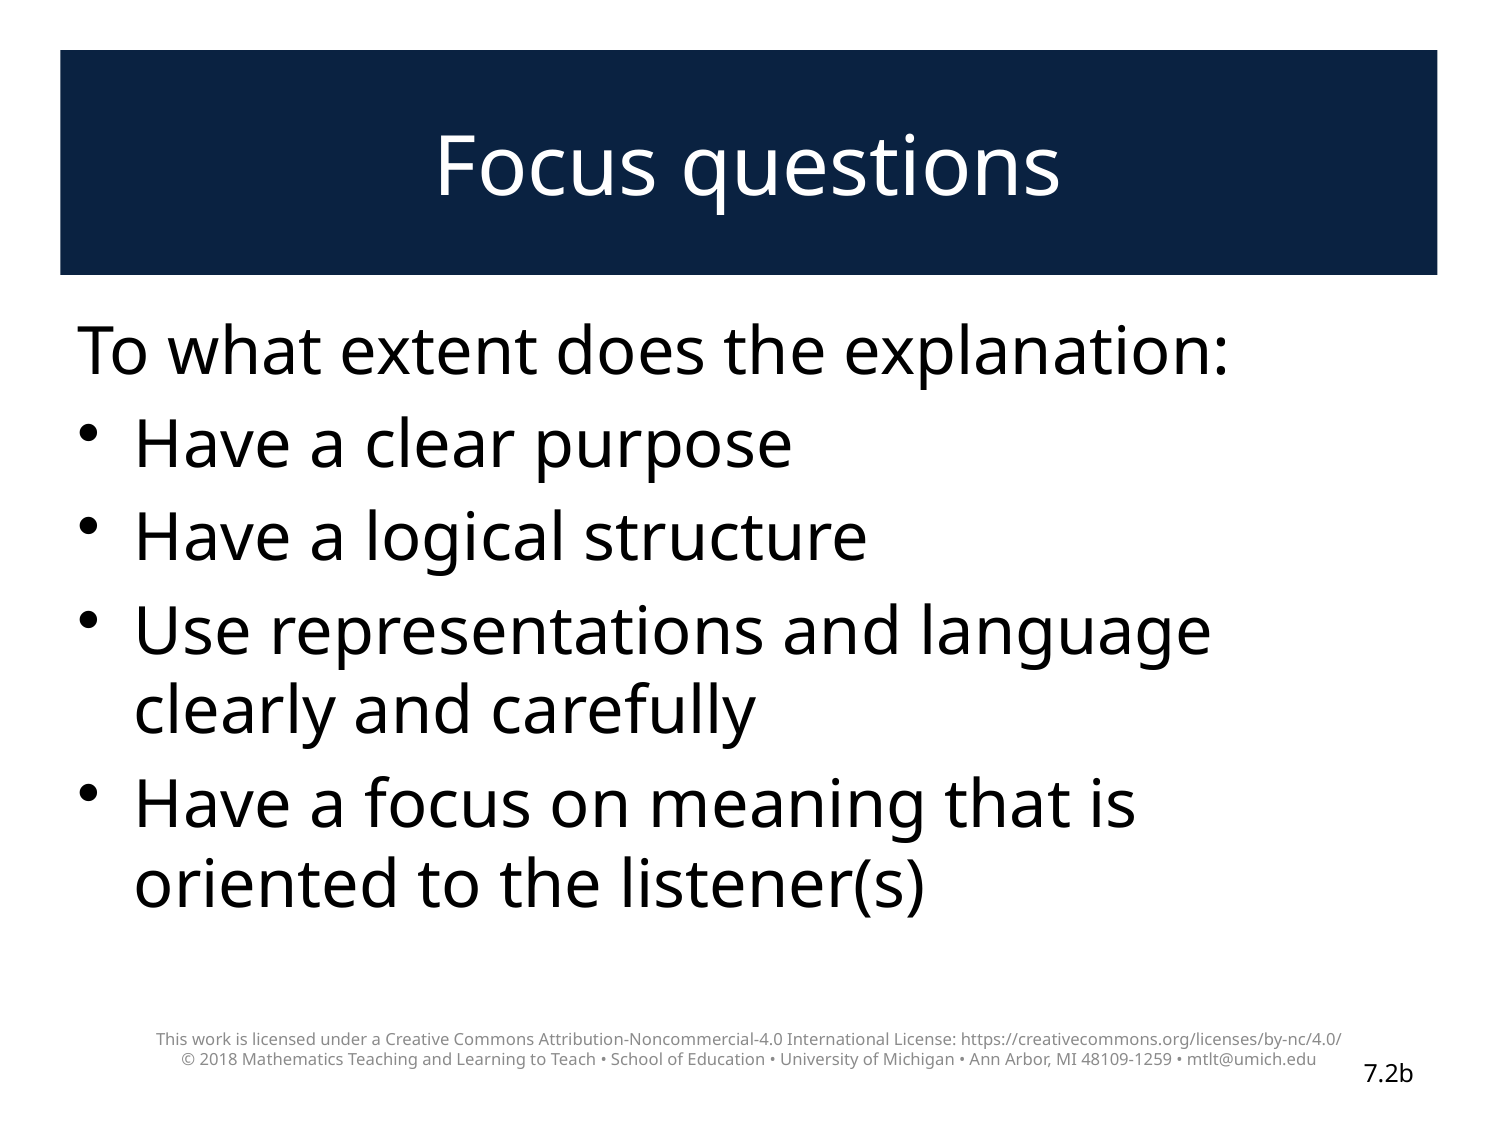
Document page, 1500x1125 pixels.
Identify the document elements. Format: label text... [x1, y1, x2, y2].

list To what extent does the explanation: Have a clear purpose Have a logical structure Use representations and language clearly and carefully Have a focus on meaning that is oriented to the listener(s) [62, 299, 1438, 1005]
title Focus questions [60, 50, 1438, 275]
text_box 7.2b [1348, 1050, 1429, 1095]
footer This work is licensed under a Creative Commons Attribution-Noncommercial-4.0 International License: https://creativecommons.org/licenses/by-nc/4.0/ © 2018 Mathematics Teaching and Learning to Teach • School of Education • University of Michigan • Ann Arbor, MI 48109-1259 • mtlt@umich.edu [62, 1009, 1438, 1088]
